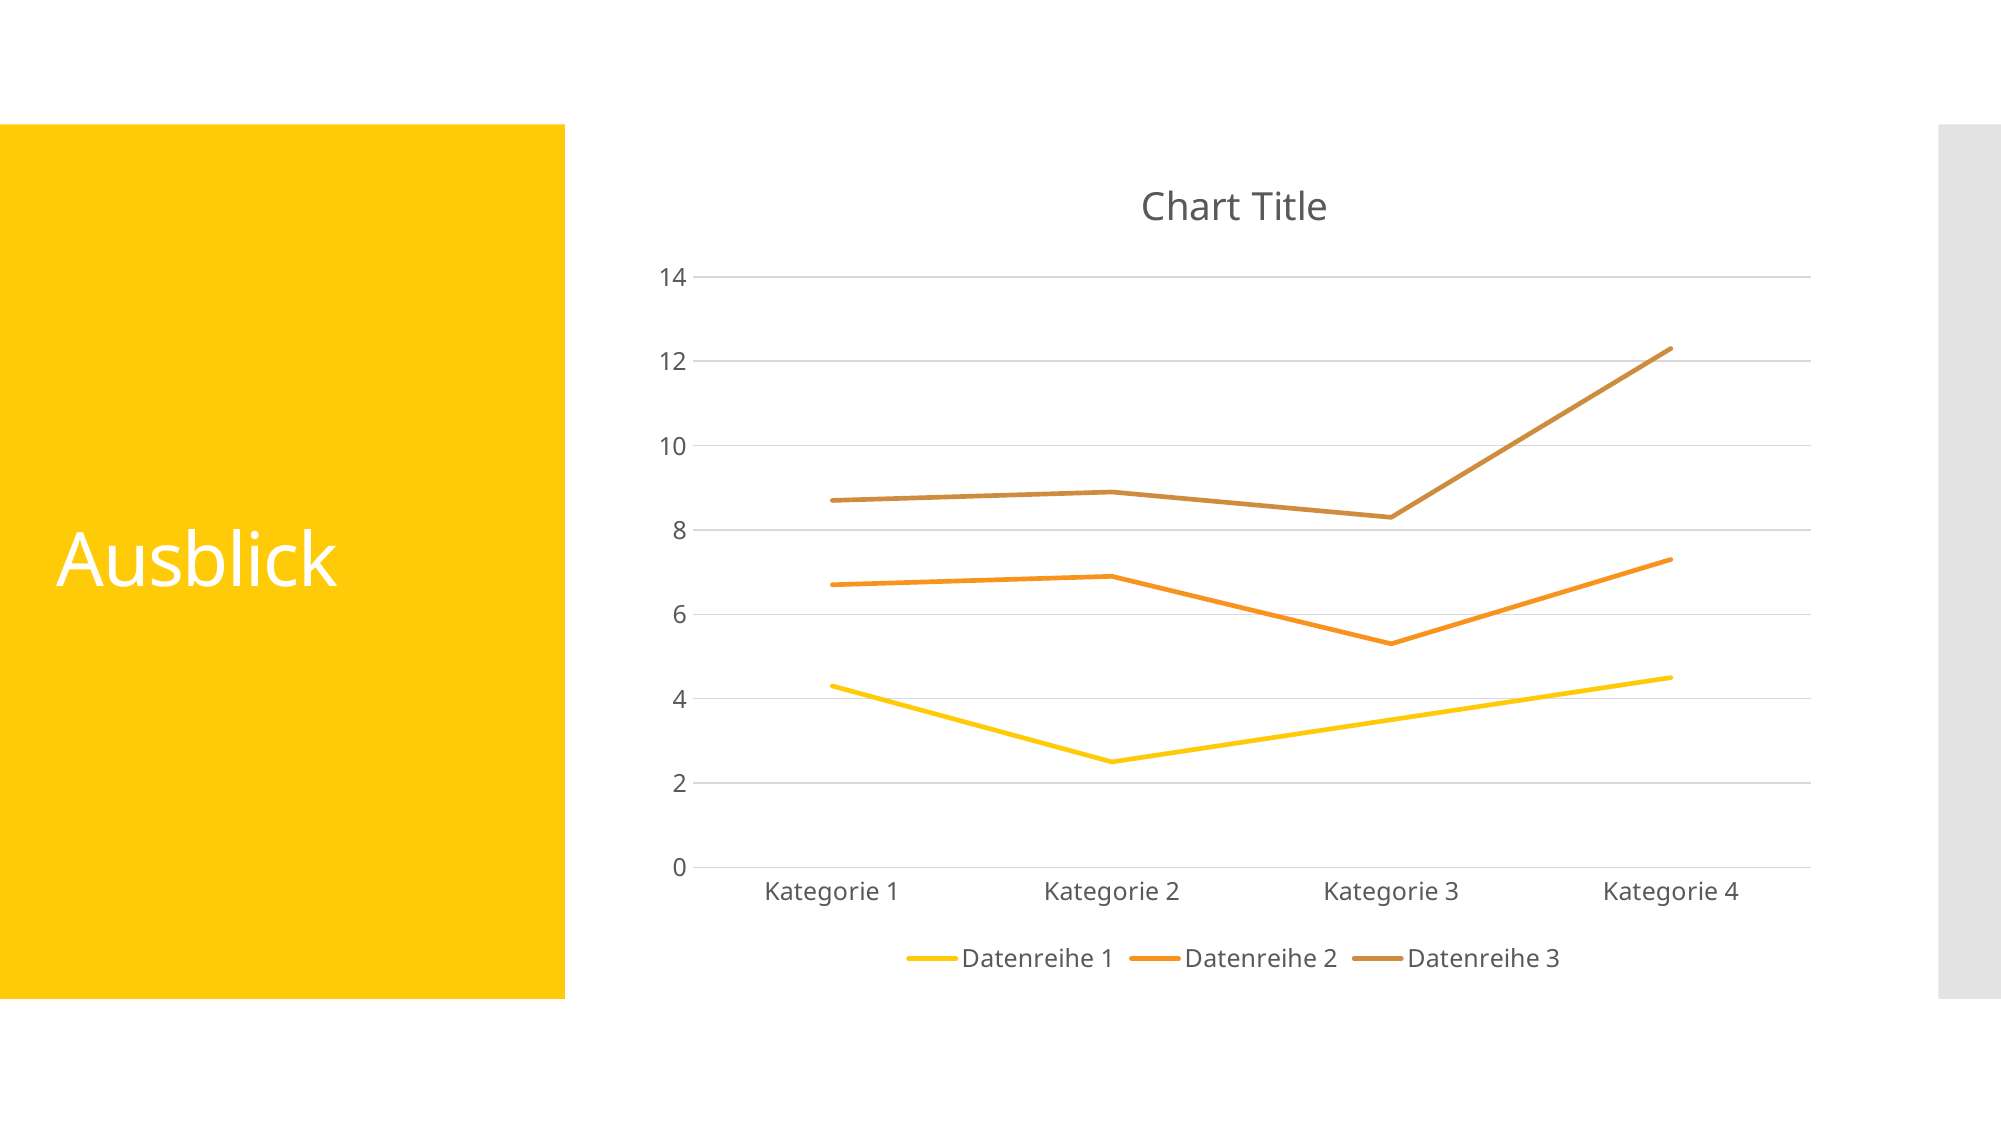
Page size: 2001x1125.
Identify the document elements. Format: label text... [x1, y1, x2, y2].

chart [634, 141, 1835, 982]
title Ausblick [41, 184, 525, 940]
